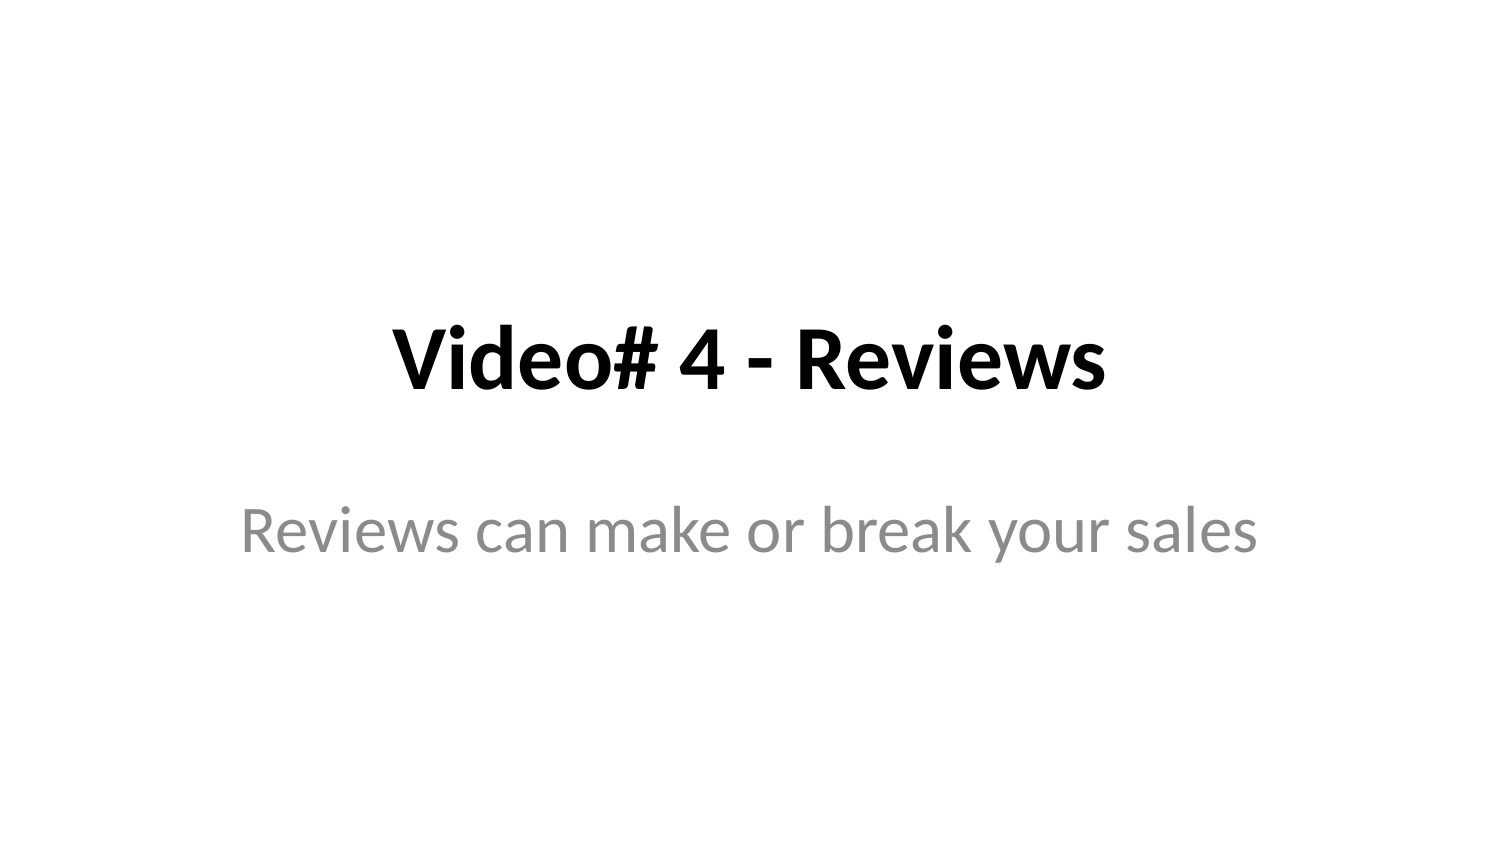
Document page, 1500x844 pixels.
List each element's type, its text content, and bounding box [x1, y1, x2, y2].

title Video# 4 - Reviews [112, 262, 1388, 443]
subtitle Reviews can make or break your sales [225, 478, 1275, 694]
